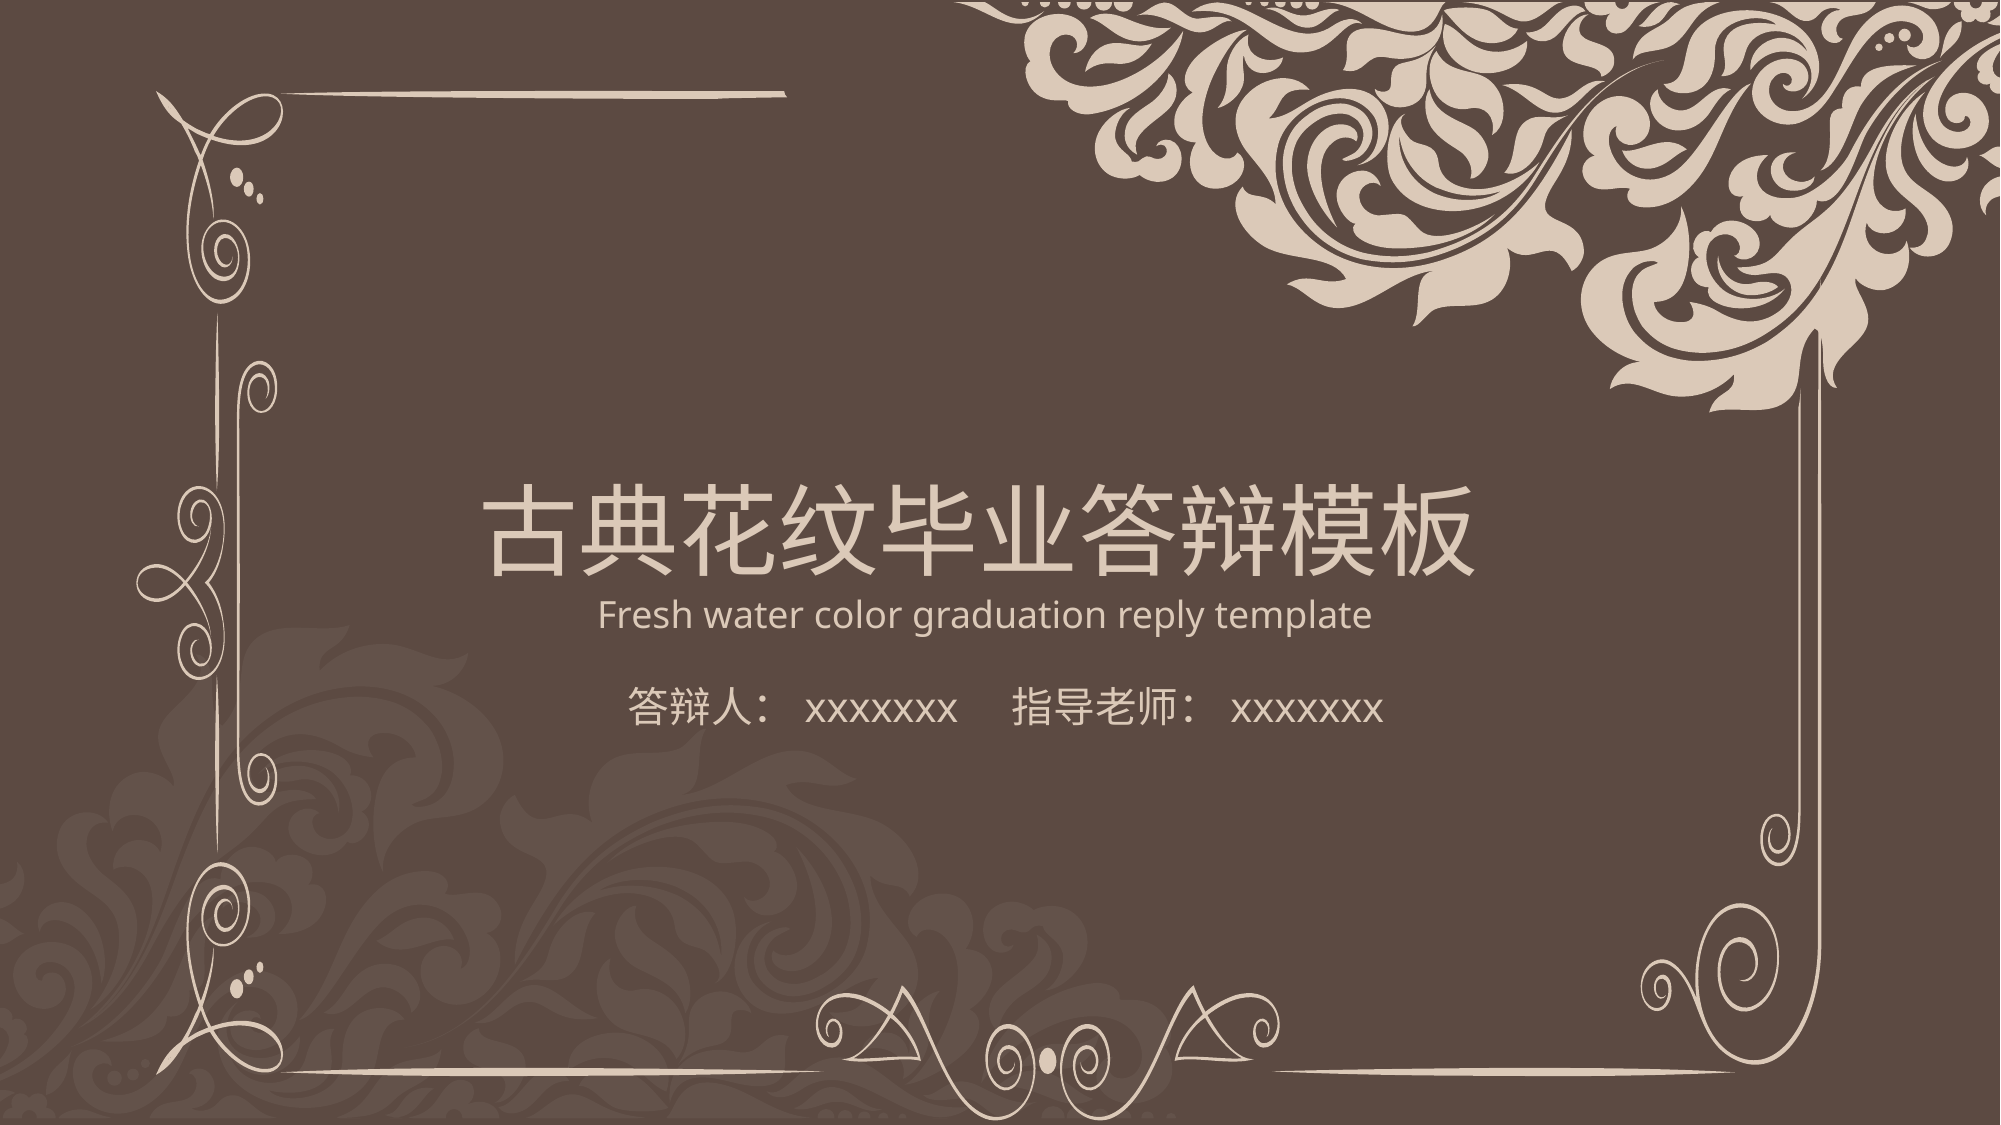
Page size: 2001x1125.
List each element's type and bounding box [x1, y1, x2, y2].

text_box [0, 0, 2000, 1125]
